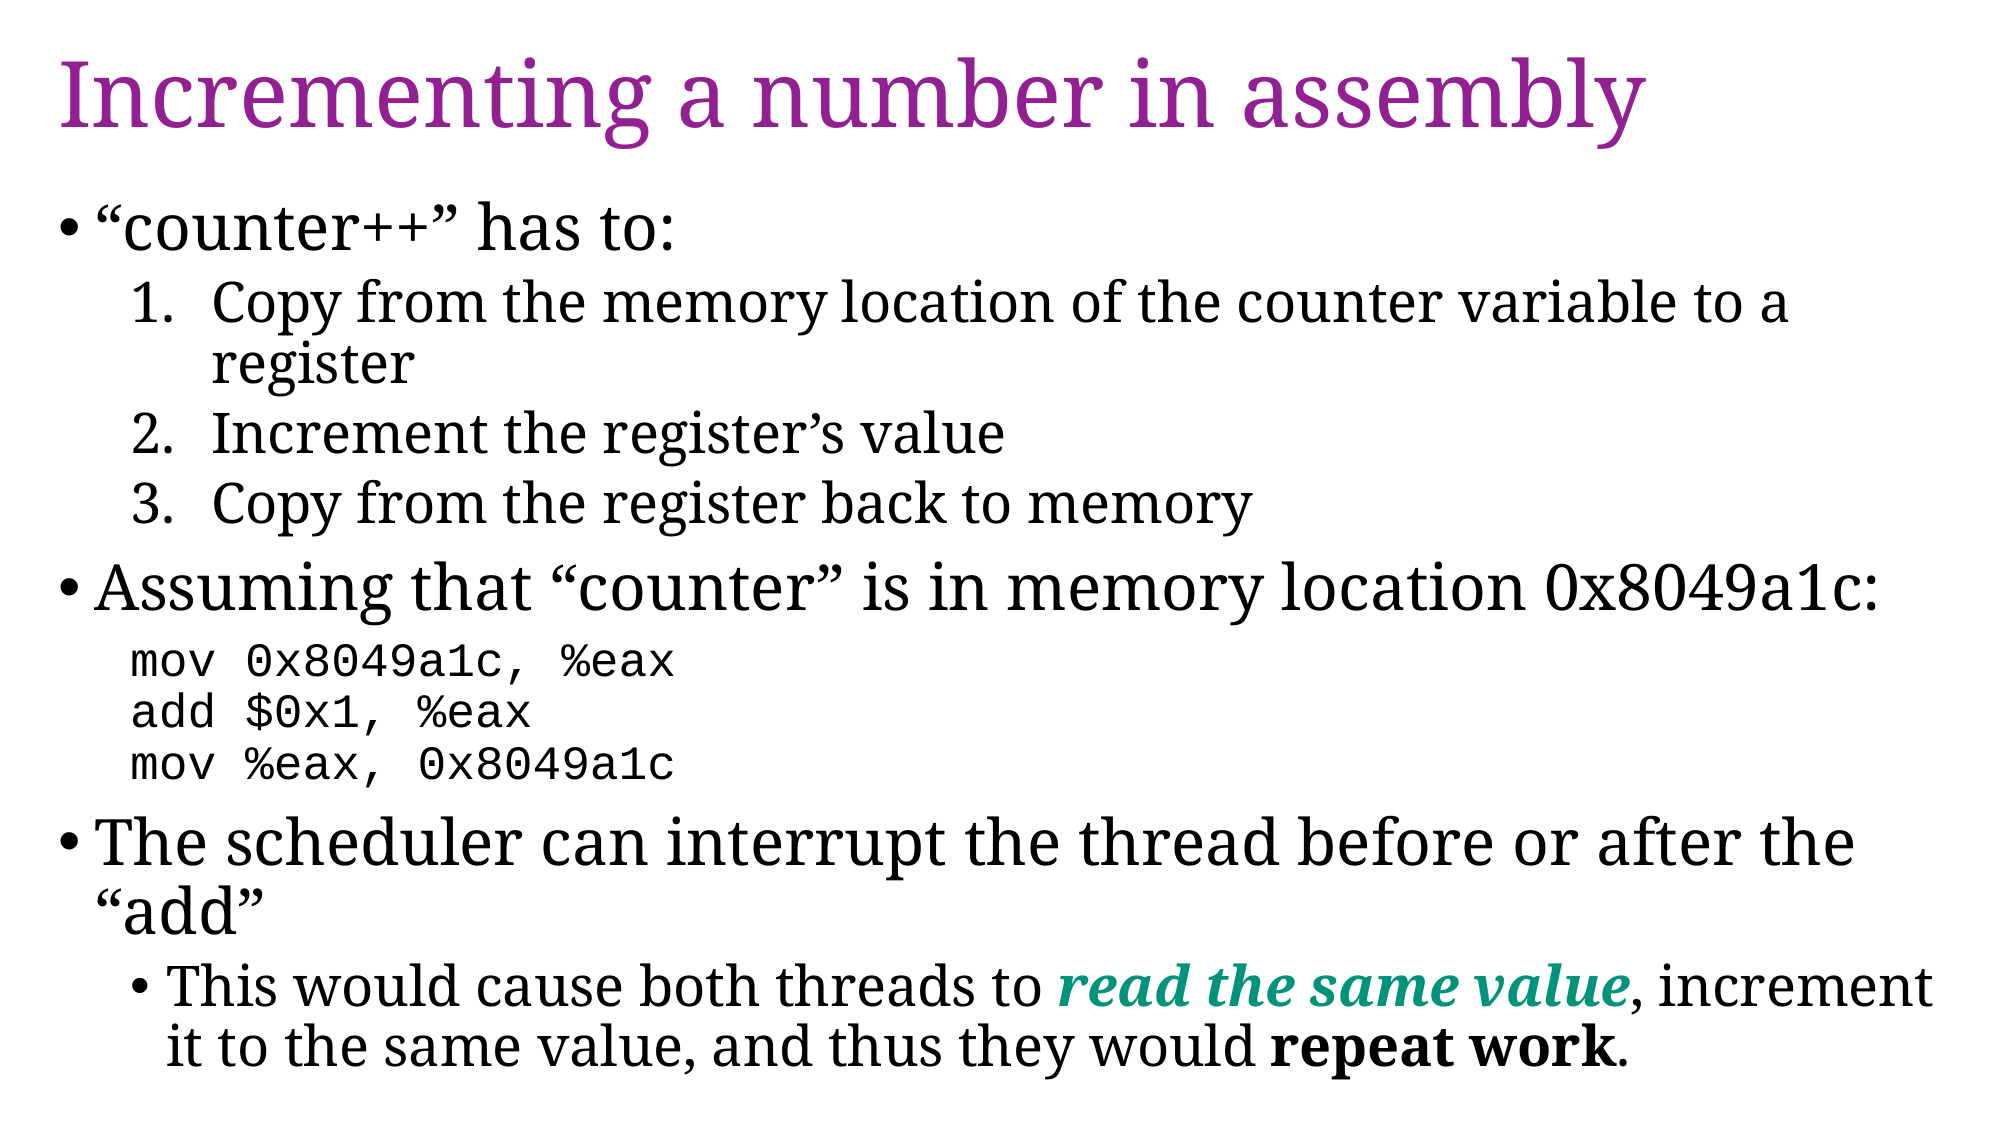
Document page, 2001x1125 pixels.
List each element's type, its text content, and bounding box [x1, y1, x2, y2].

title Incrementing a number in assembly [43, 25, 1953, 171]
list “counter++” has to: Copy from the memory location of the counter variable to a register Increment the register’s value Copy from the register back to memory Assuming that “counter” is in memory location 0x8049a1c: mov 0x8049a1c, %eax add $0x1, %eax mov %eax, 0x8049a1c The scheduler can interrupt the thread before or after the “add” This would cause both threads to read the same value, increment it to the same value, and thus they would repeat work. [43, 188, 1953, 1106]
